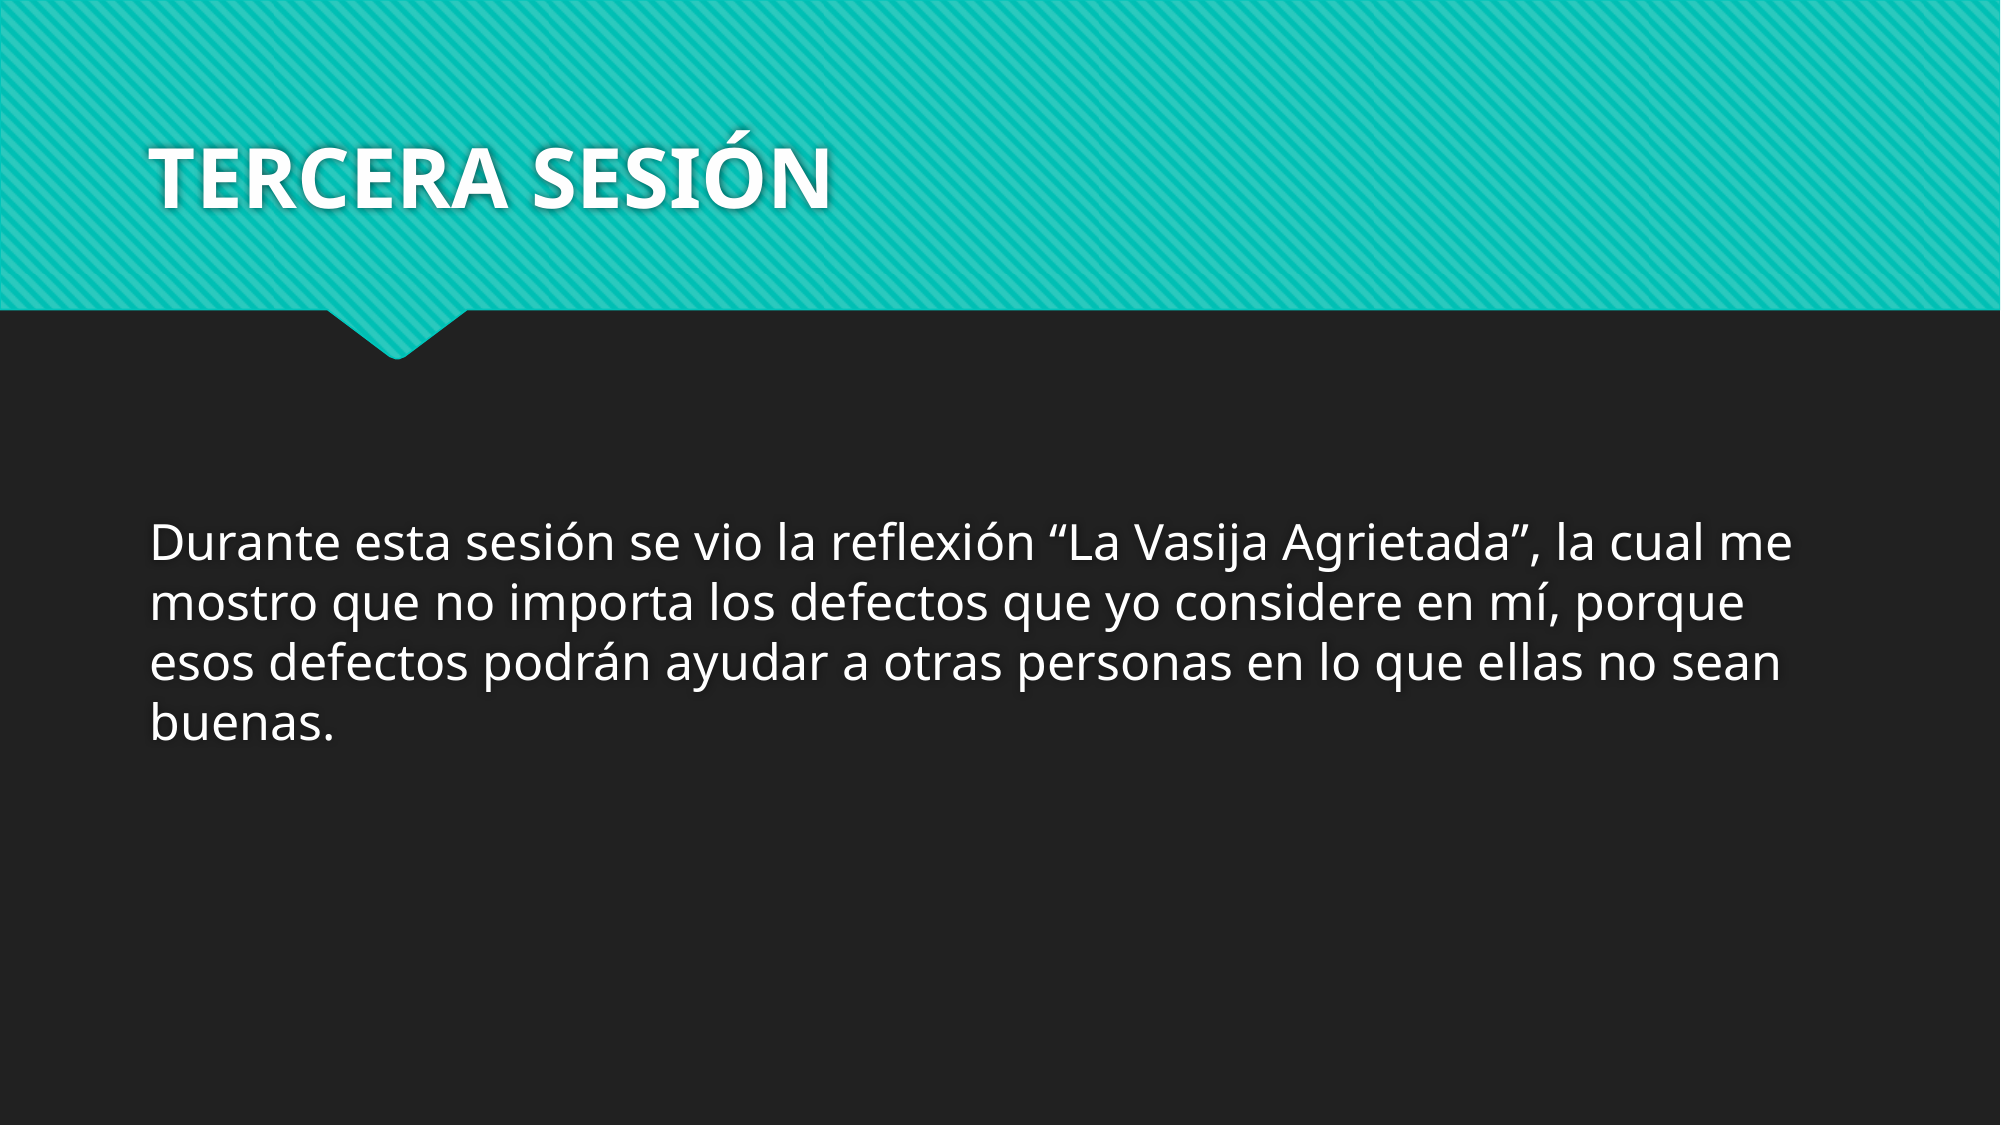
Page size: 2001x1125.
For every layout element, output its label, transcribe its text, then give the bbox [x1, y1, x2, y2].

title TERCERA SESIÓN [132, 73, 1868, 233]
list Durante esta sesión se vio la reflexión “La Vasija Agrietada”, la cual me mostro que no importa los defectos que yo considere en mí, porque esos defectos podrán ayudar a otras personas en lo que ellas no sean buenas. [134, 364, 1866, 962]
